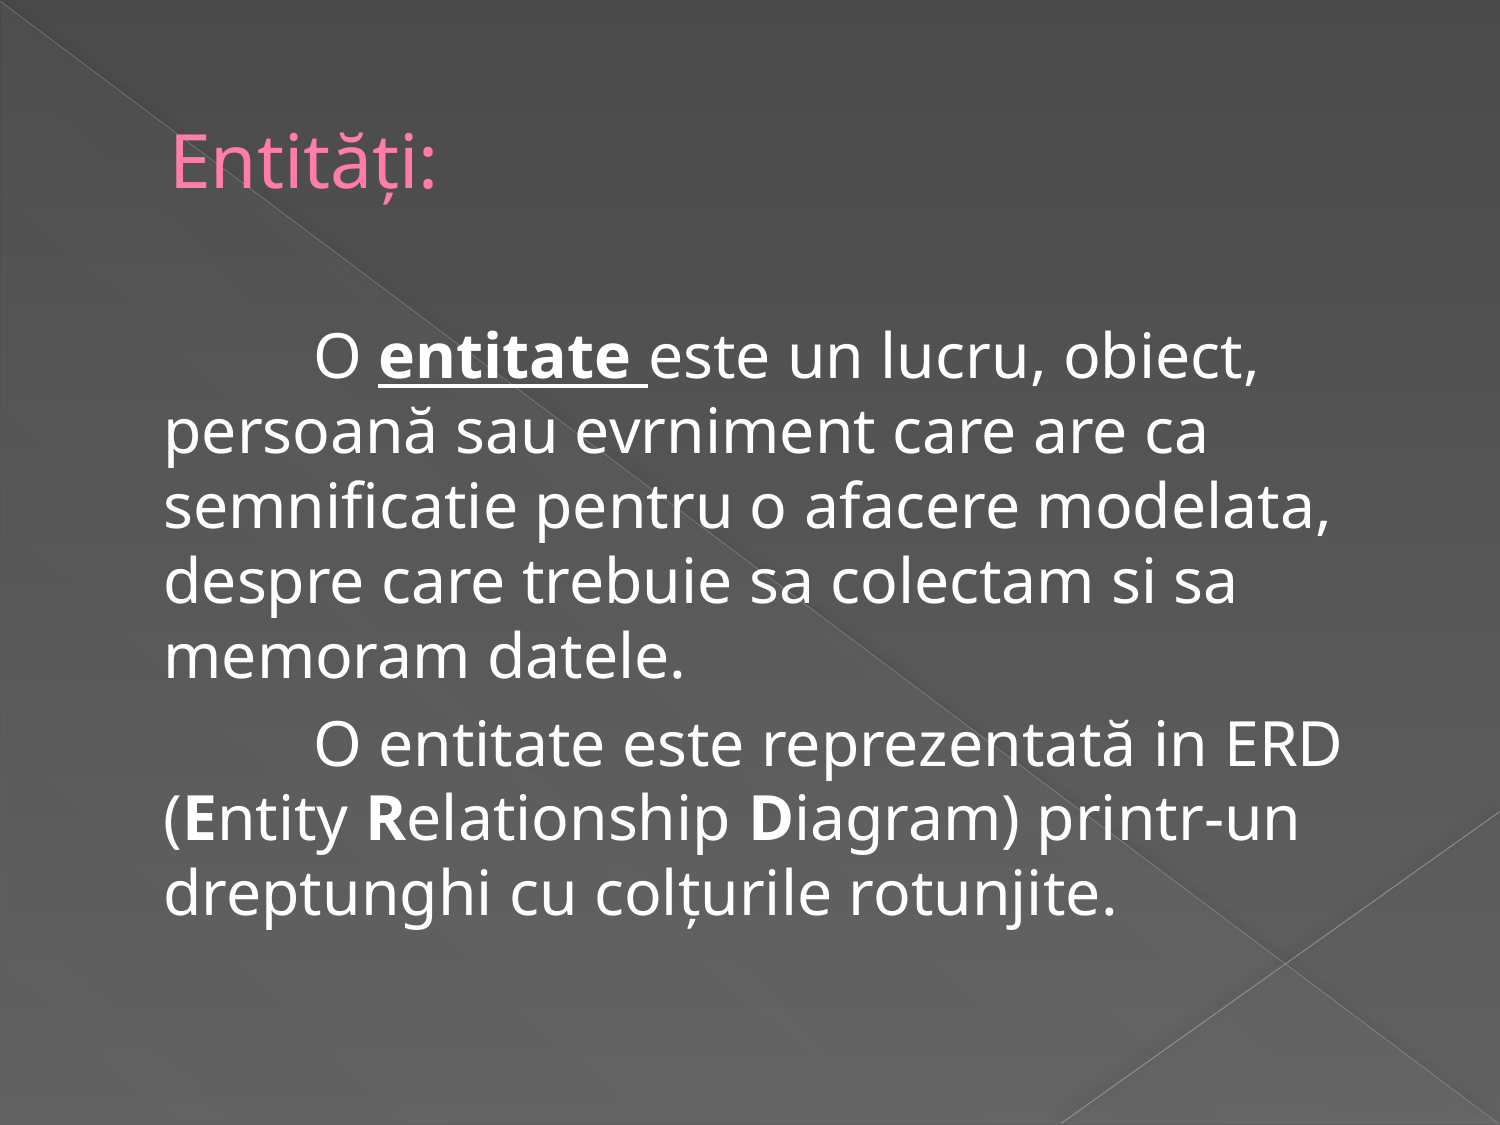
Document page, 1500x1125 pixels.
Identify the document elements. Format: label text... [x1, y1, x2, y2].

title Entităţi: [75, 43, 1425, 274]
list O entitate este un lucru, obiect, persoană sau evrniment care are ca semnificatie pentru o afacere modelata, despre care trebuie sa colectam si sa memoram datele. O entitate este reprezentată in ERD (Entity Relationship Diagram) printr-un dreptunghi cu colţurile rotunjite. [75, 308, 1425, 1059]
